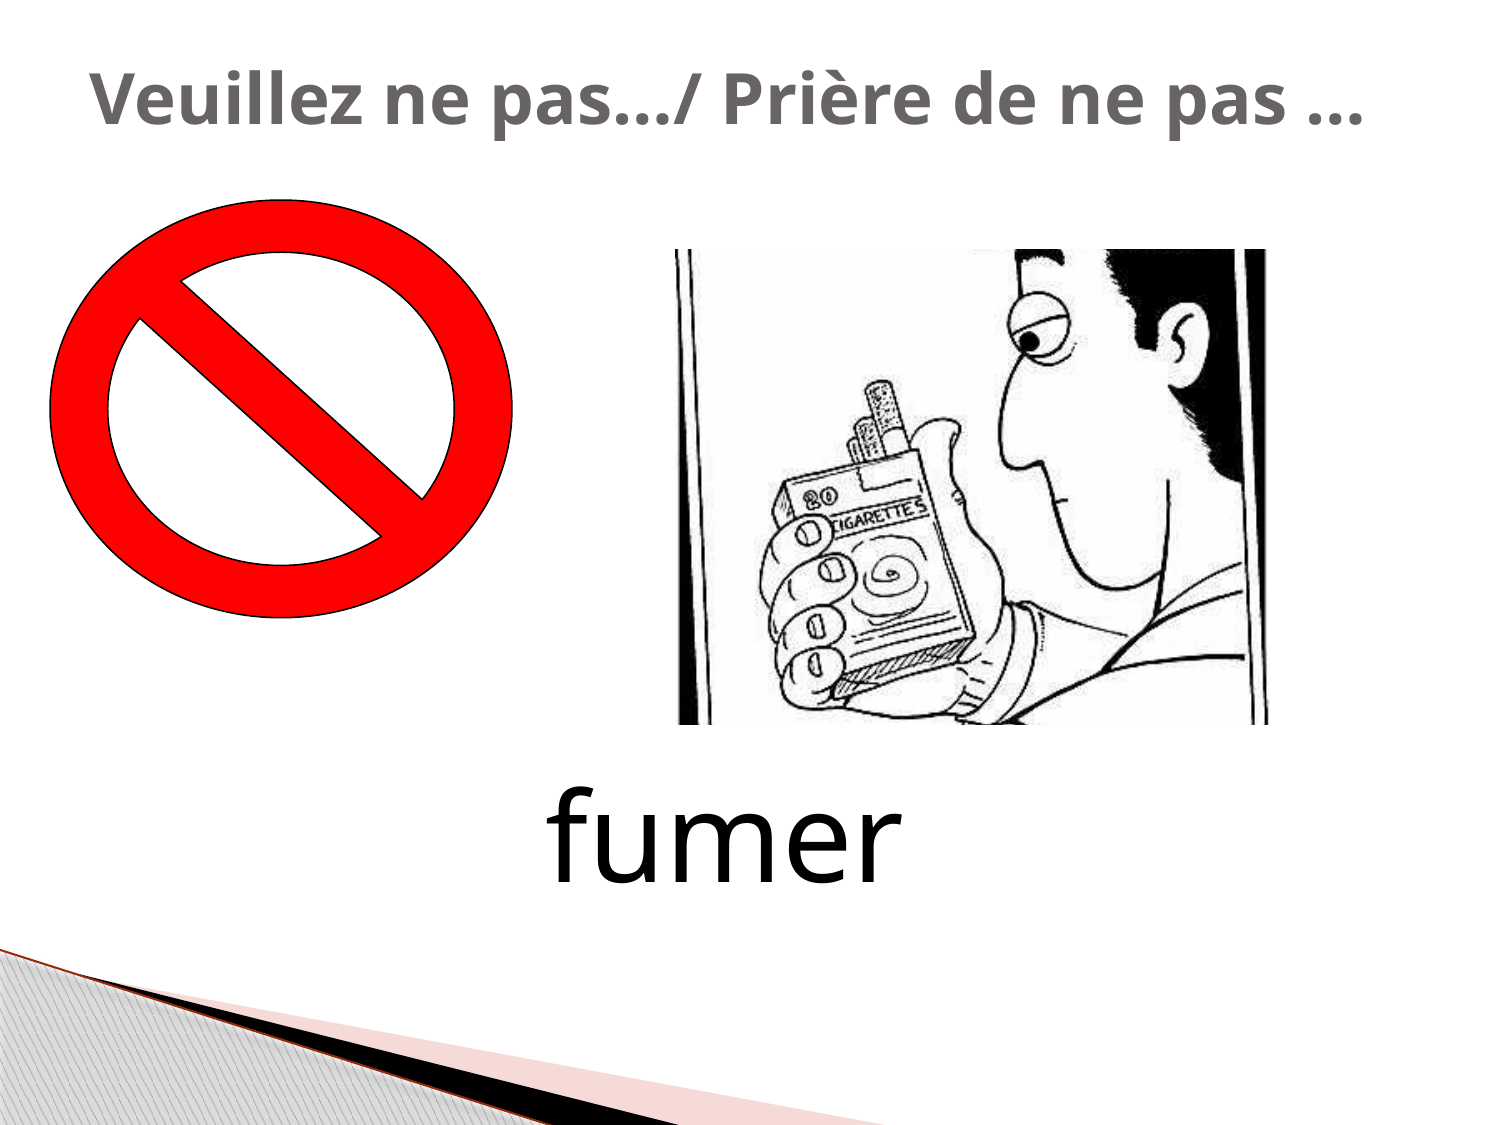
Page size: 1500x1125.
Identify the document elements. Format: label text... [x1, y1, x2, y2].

picture [674, 249, 1270, 726]
text_box fumer [187, 749, 1263, 915]
text_box [50, 200, 512, 618]
title Veuillez ne pas…/ Prière de ne pas … [75, 45, 1425, 233]
